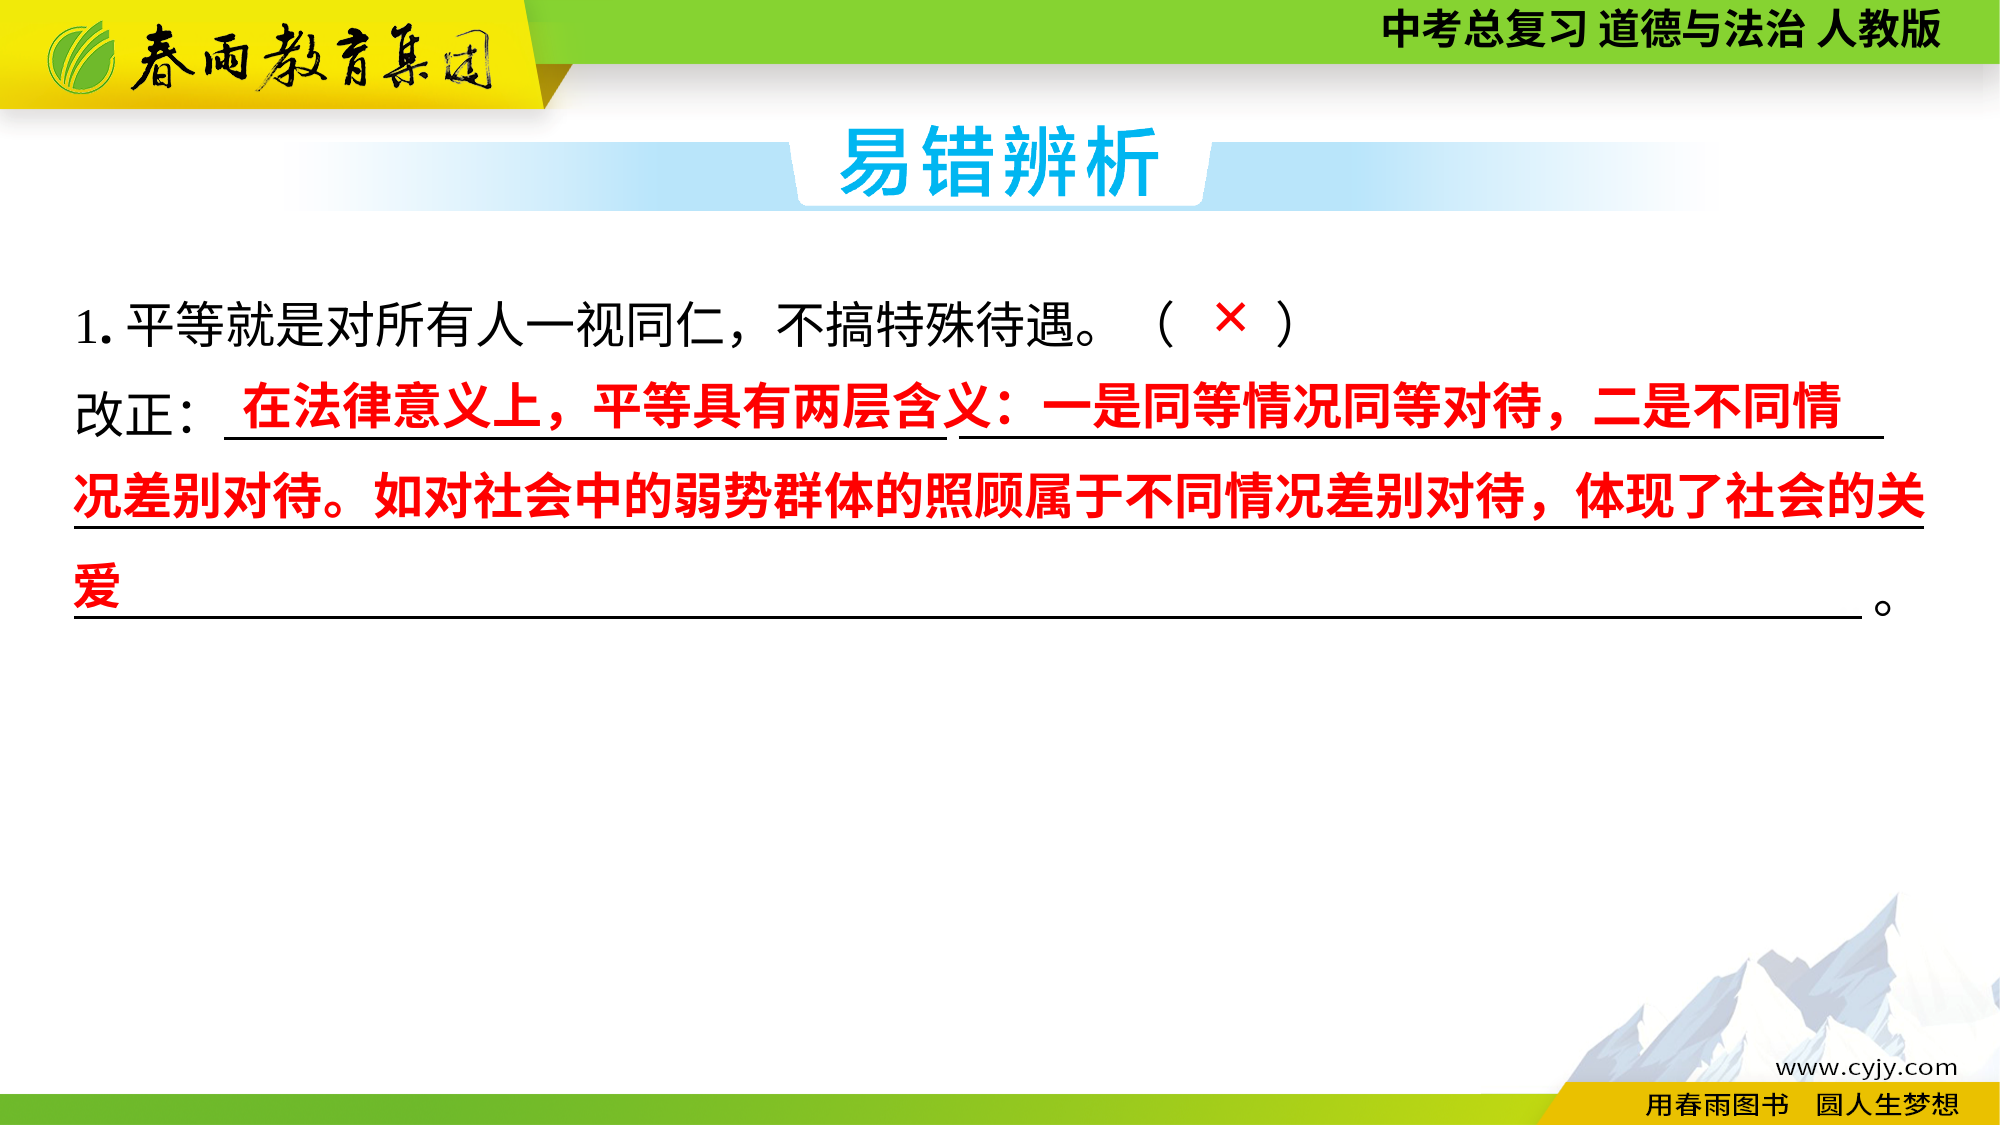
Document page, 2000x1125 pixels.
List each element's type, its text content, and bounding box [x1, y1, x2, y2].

picture [0, 0, 2000, 1125]
text_box 在法律意义上，平等具有两层含义：一是同等情况同等对待，二是不同情 况差别对待。如对社会中的弱势群体的照顾属于不同情况差别对待，体现了社会的关爱 [57, 336, 1942, 622]
list 1.平等就是对所有人一视同仁，不搞特殊待遇。（ ） 改正： _______________________________ _____ ______________________________________________________________________________________________________________ .. 。 [59, 255, 1944, 635]
text_box ✕ [1194, 277, 1267, 353]
